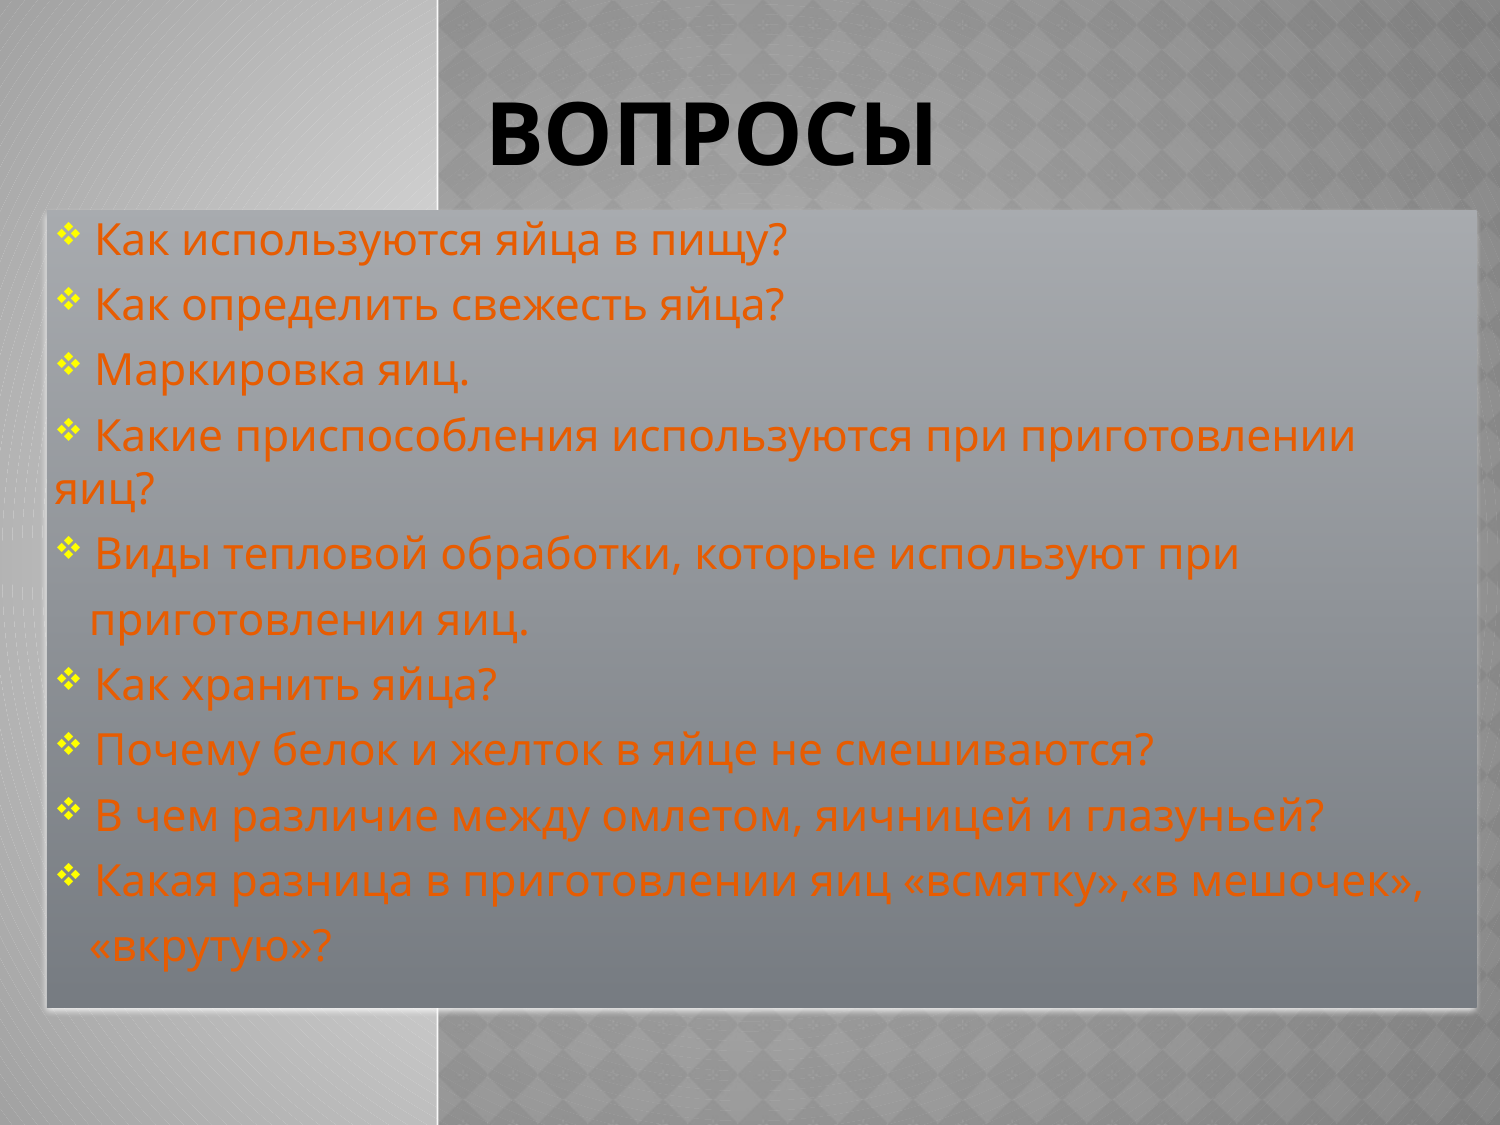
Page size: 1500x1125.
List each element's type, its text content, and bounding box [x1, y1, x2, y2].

title Вопросы [304, 46, 1143, 183]
subtitle Как используются яйца в пищу? Как определить свежесть яйца? Маркировка яиц. Какие приспособления используются при приготовлении яиц? Виды тепловой обработки, которые используют при приготовлении яиц. Как хранить яйца? Почему белок и желток в яйце не смешиваются? В чем различие между омлетом, яичницей и глазуньей? Какая разница в приготовлении яиц «всмятку»,«в мешочек», «вкрутую»? [46, 210, 1477, 1008]
